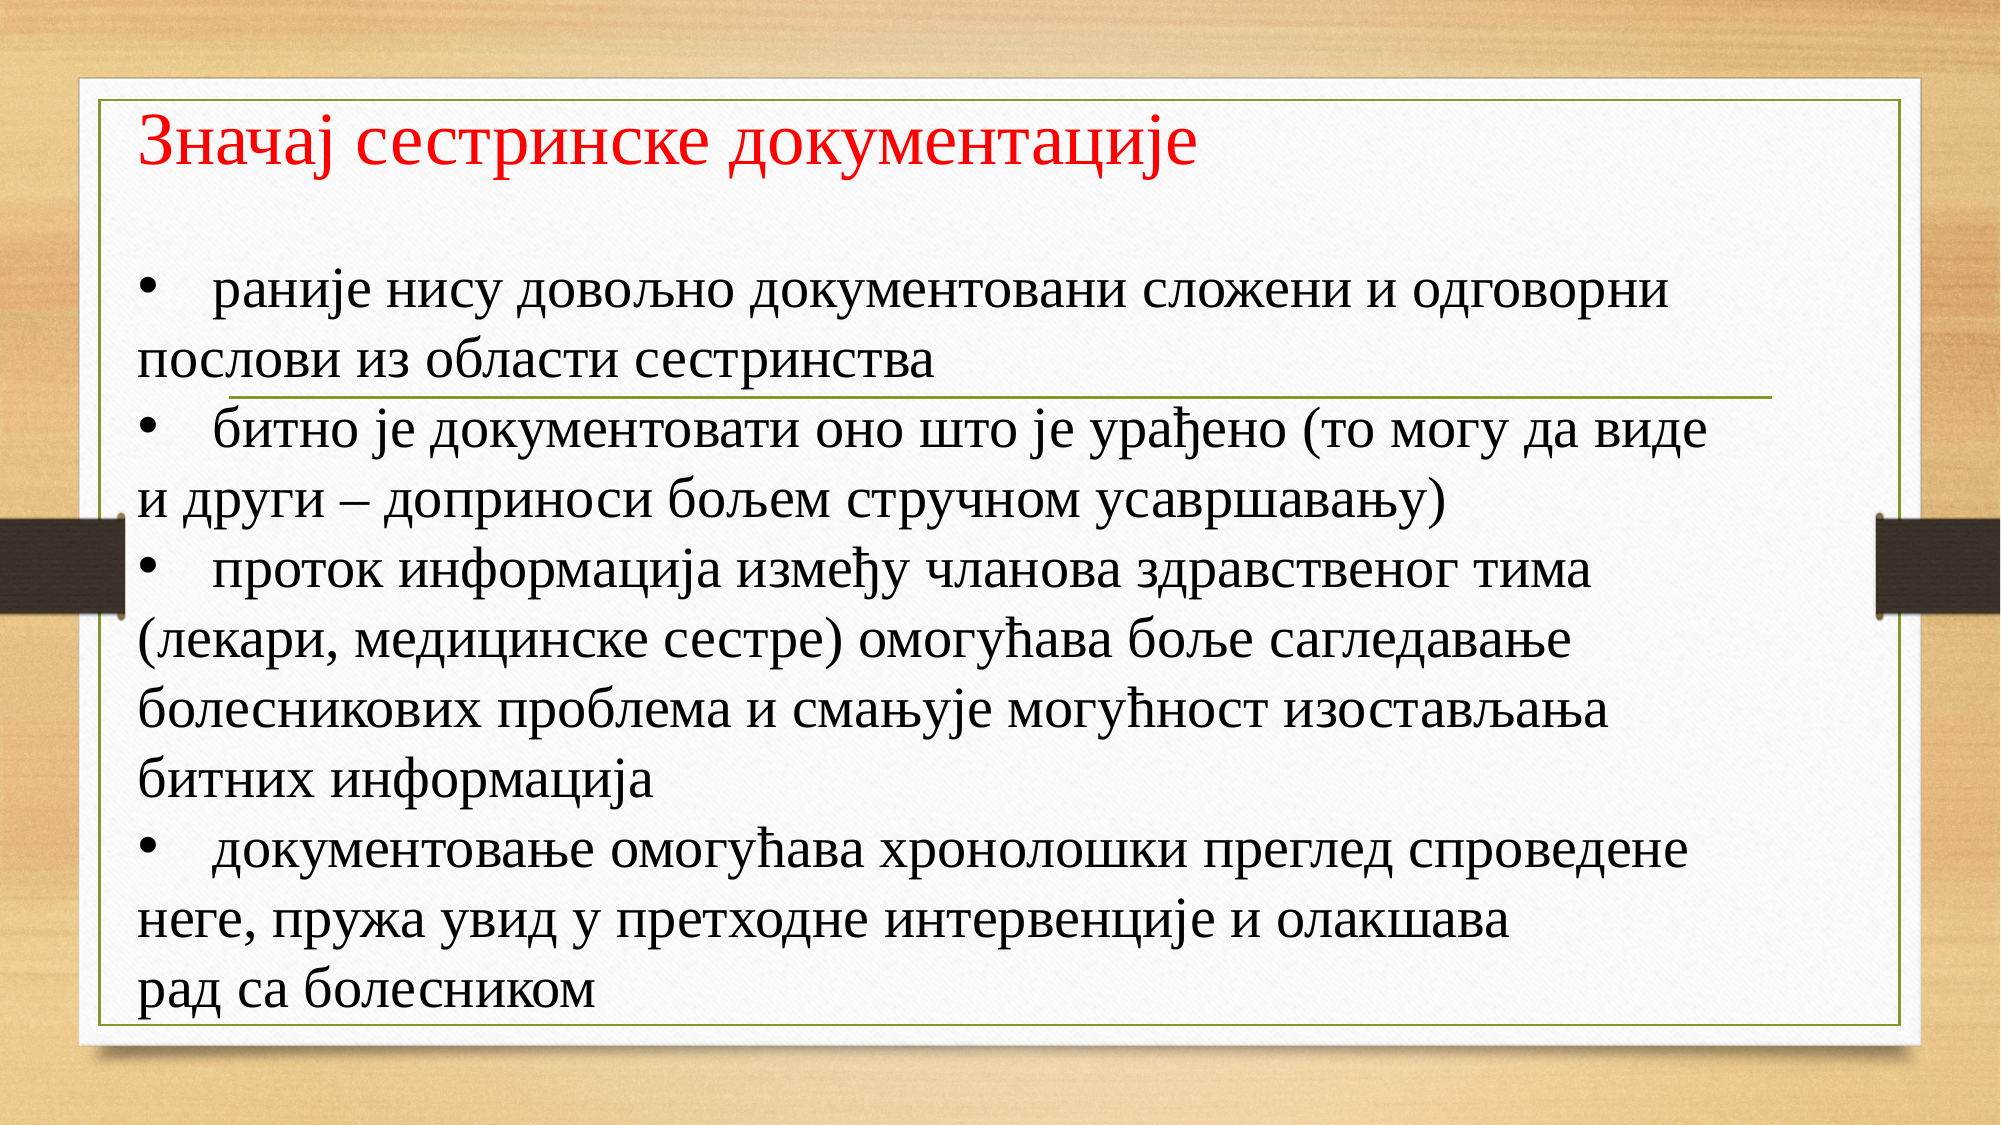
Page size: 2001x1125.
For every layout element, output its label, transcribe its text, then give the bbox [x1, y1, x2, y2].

picture [0, 0, 2001, 1125]
text_box Значај сестринске документације раније нису довољно документовани сложени и одговорни послови из области сестринства битно је документовати оно што је урађено (то могу да виде и други – доприноси бољем стручном усавршавању) проток информација између чланова здравственог тима (лекари, медицинске сестре) омогућава боље сагледавање болесникових проблема и смањује могућност изостављања битних информација документовање омогућава хронолошки преглед спроведене неге, пружа увид у претходне интервенције и олакшава рад са болесником [123, 212, 1874, 1057]
